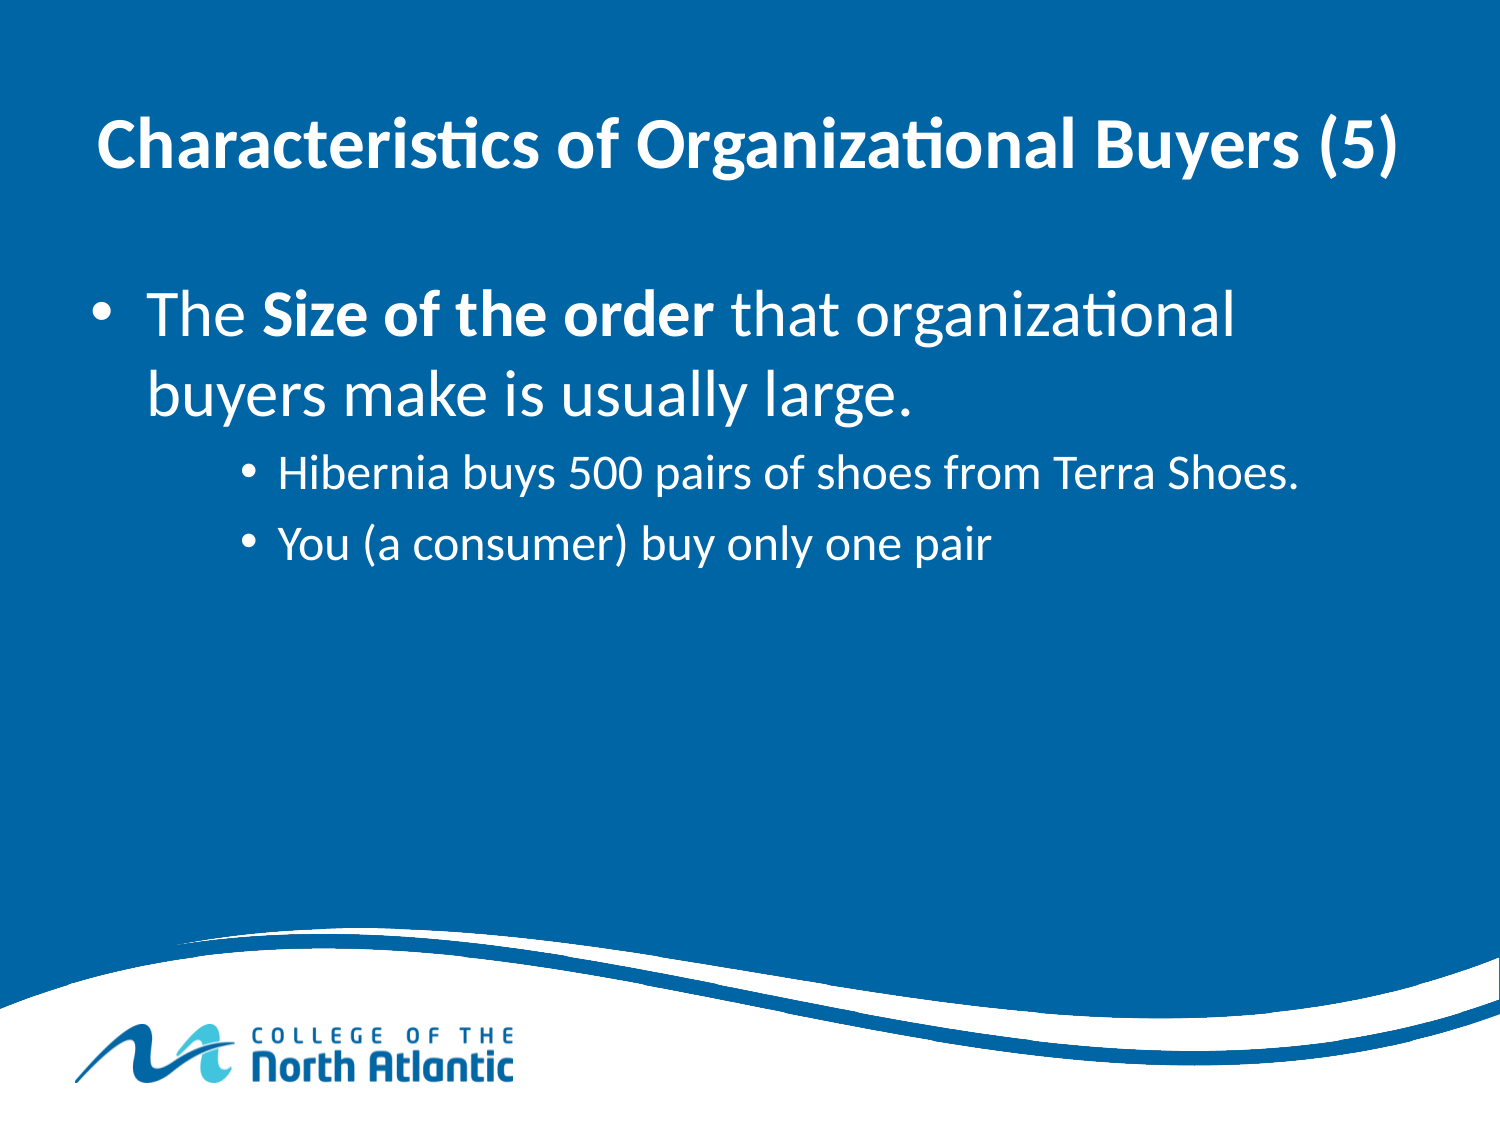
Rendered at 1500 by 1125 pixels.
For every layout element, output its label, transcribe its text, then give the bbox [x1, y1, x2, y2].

title Characteristics of Organizational Buyers (5) [75, 45, 1425, 233]
list The Size of the order that organizational buyers make is usually large. Hibernia buys 500 pairs of shoes from Terra Shoes. You (a consumer) buy only one pair [75, 262, 1425, 900]
picture [0, 928, 1500, 1125]
